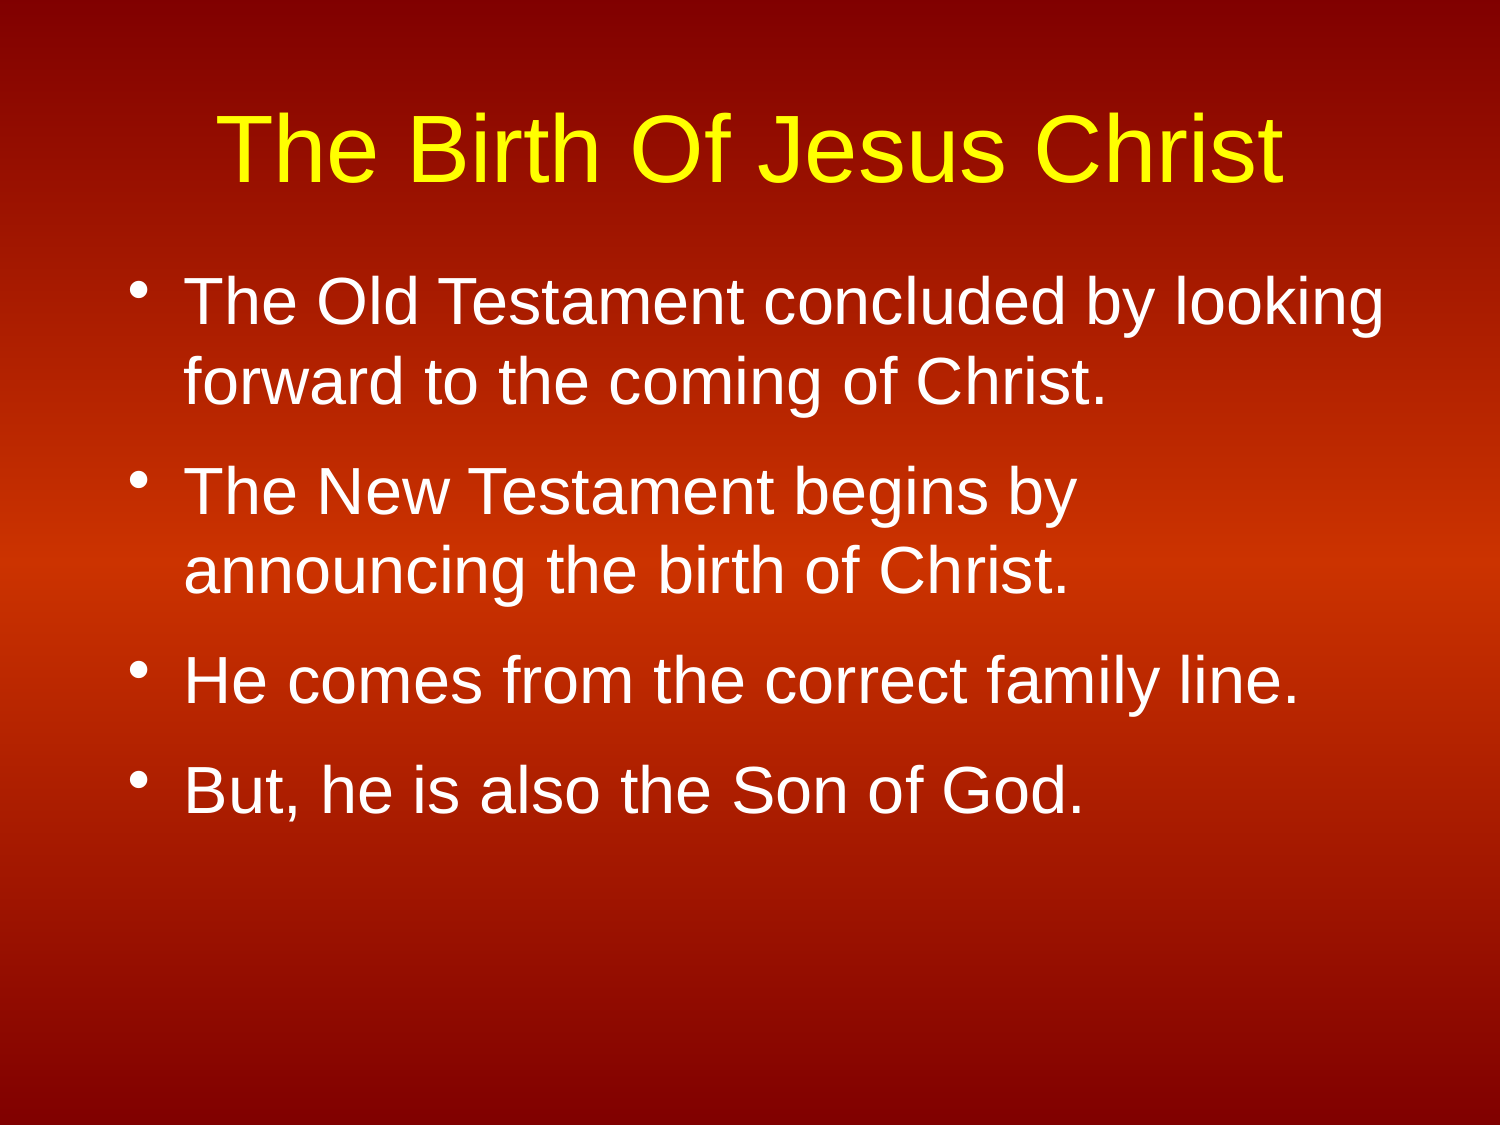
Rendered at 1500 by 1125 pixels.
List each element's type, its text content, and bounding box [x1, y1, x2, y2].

title The Birth Of Jesus Christ [37, 50, 1463, 238]
list The Old Testament concluded by looking forward to the coming of Christ. The New Testament begins by announcing the birth of Christ. He comes from the correct family line. But, he is also the Son of God. [112, 249, 1438, 1088]
